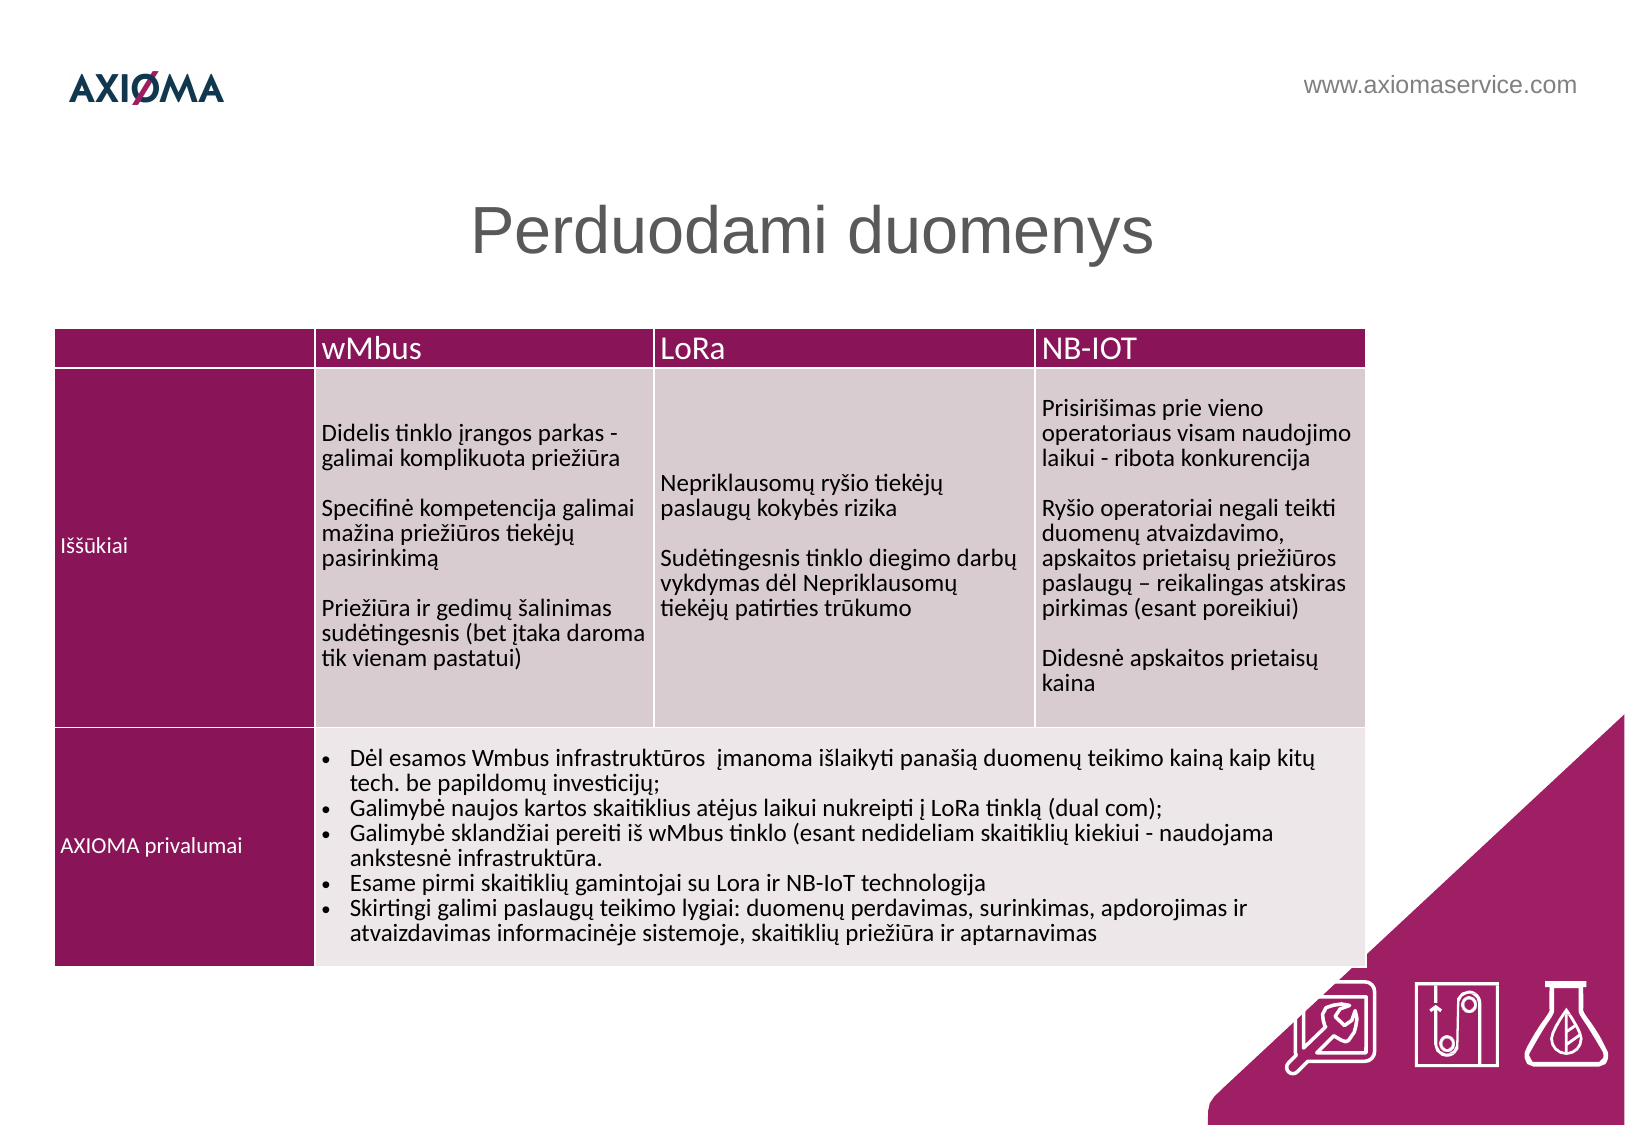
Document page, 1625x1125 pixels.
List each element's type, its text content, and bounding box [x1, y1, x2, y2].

table_header NB-IOT [1036, 329, 1365, 367]
text_box Perduodami duomenys [0, 184, 1623, 267]
table_header [55, 329, 314, 367]
table_header wMbus [316, 329, 653, 367]
table_cell Nepriklausomų ryšio tiekėjų paslaugų kokybės rizika Sudėtingesnis tinklo diegimo darbų vykdymas dėl Nepriklausomų tiekėjų patirties trūkumo [655, 369, 1034, 727]
picture [69, 71, 224, 105]
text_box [1207, 712, 1625, 1125]
table_cell Prisirišimas prie vieno operatoriaus visam naudojimo laikui - ribota konkurencija Ryšio operatoriai negali teikti duomenų atvaizdavimo, apskaitos prietaisų priežiūros paslaugų – reikalingas atskiras pirkimas (esant poreikiui) Didesnė apskaitos prietaisų kaina [1036, 369, 1365, 727]
table_cell Iššūkiai [55, 369, 314, 727]
table_cell Dėl esamos Wmbus infrastruktūros įmanoma išlaikyti panašią duomenų teikimo kainą kaip kitų tech. be papildomų investicijų; Galimybė naujos kartos skaitiklius atėjus laikui nukreipti į LoRa tinklą (dual com); Galimybė sklandžiai pereiti iš wMbus tinklo (esant nedideliam skaitiklių kiekiui - naudojama ankstesnė infrastruktūra. Esame pirmi skaitiklių gamintojai su Lora ir NB-IoT technologija Skirtingi galimi paslaugų teikimo lygiai: duomenų perdavimas, surinkimas, apdorojimas ir atvaizdavimas informacinėje sistemoje, skaitiklių priežiūra ir aptarnavimas [316, 728, 1202, 966]
table_cell Didelis tinklo įrangos parkas -galimai komplikuota priežiūra Specifinė kompetencija galimai mažina priežiūros tiekėjų pasirinkimą Priežiūra ir gedimų šalinimas sudėtingesnis (bet įtaka daroma tik vienam pastatui) [316, 369, 653, 727]
table_header LoRa [655, 329, 1034, 367]
table_cell AXIOMA privalumai [55, 728, 314, 966]
